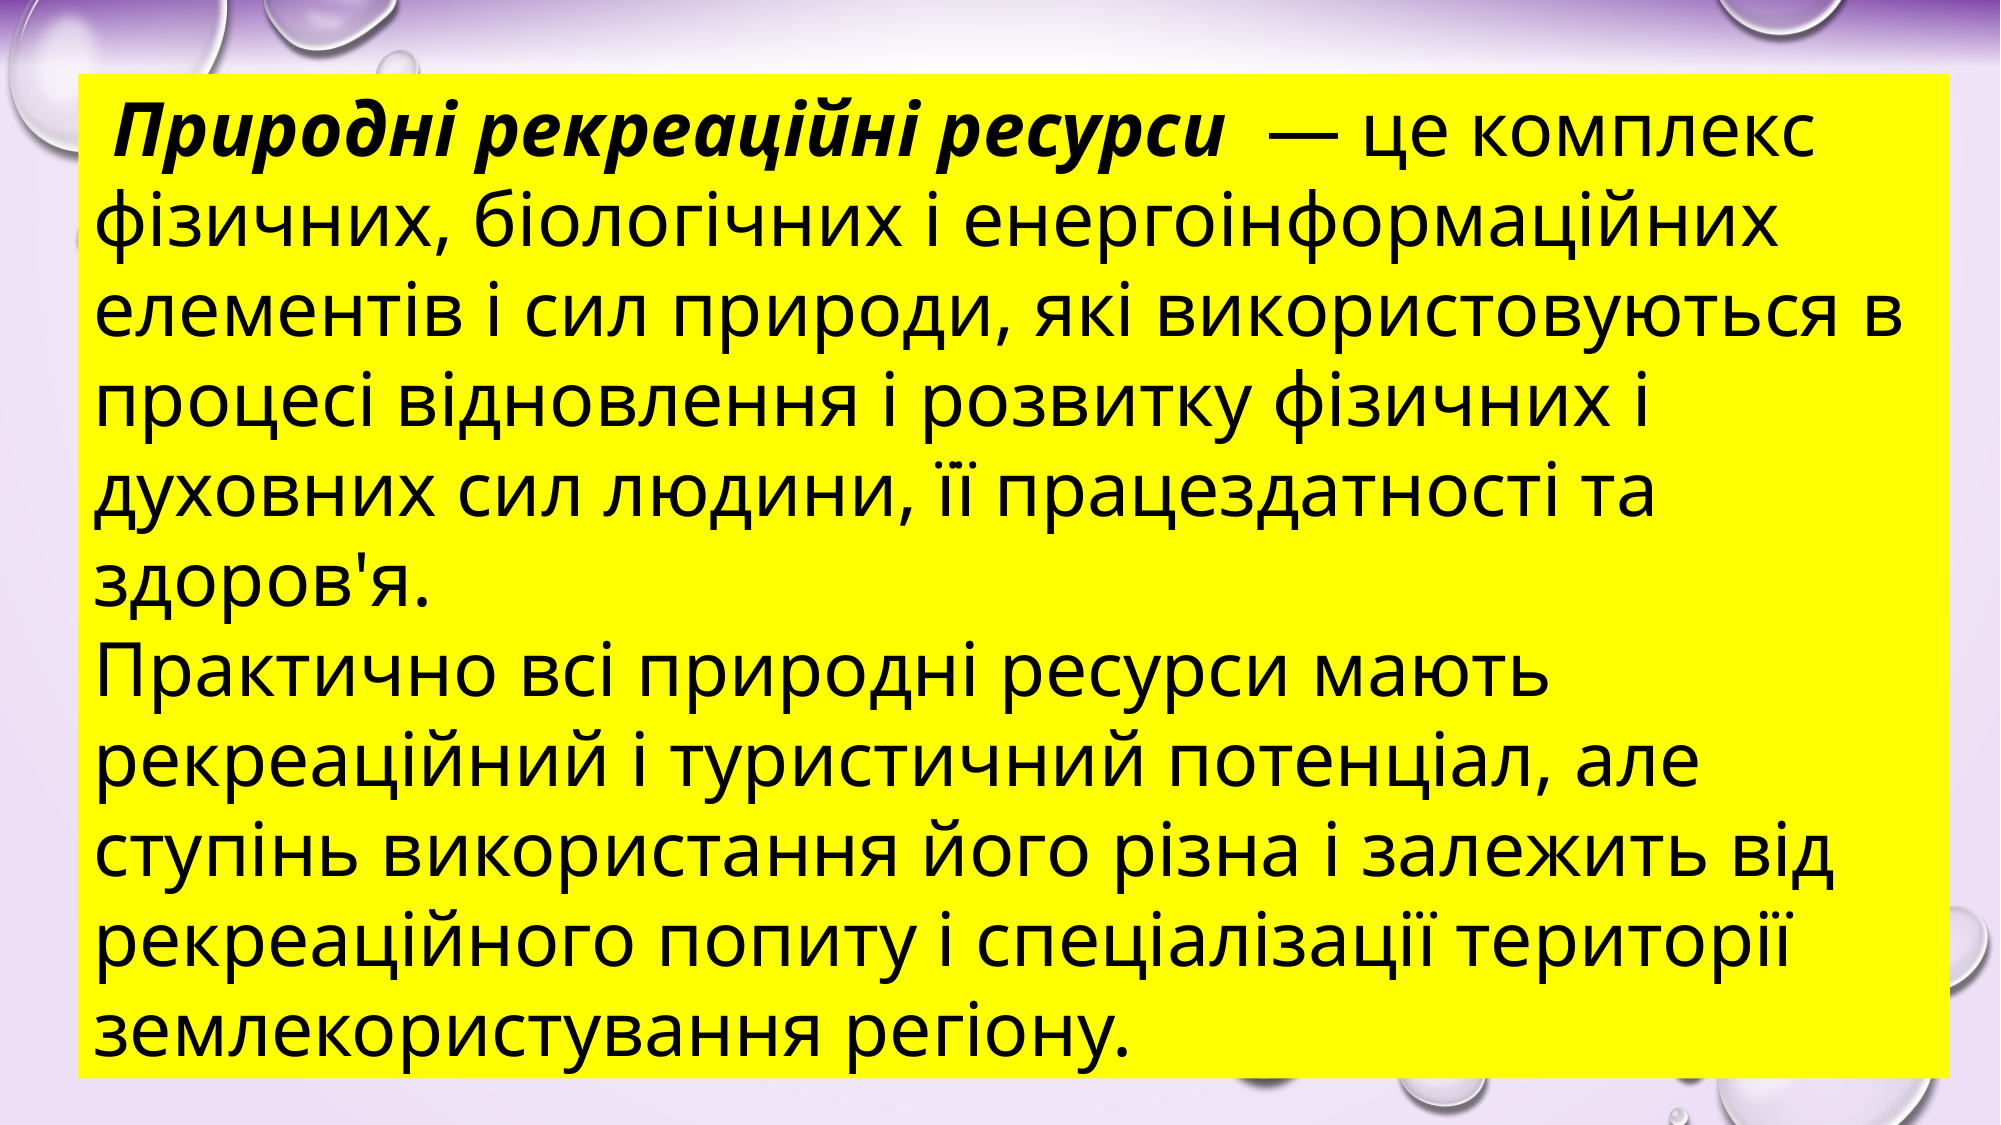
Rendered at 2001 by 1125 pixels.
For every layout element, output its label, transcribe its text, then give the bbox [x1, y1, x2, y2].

text_box Природні рекреаційні ресурси — це комплекс фізичних, біологічних і енергоінформаційних елементів і сил природи, які використовуються в процесі відновлення і розвитку фізичних і духовних сил людини, її працездатності та здоров'я. Практично всі природні ресурси мають рекреаційний і туристичний потенціал, але ступінь використання його різна і залежить від рекреаційного попиту і спеціалізації території землекористування регіону. [78, 73, 1950, 1079]
picture [0, 0, 2000, 1125]
